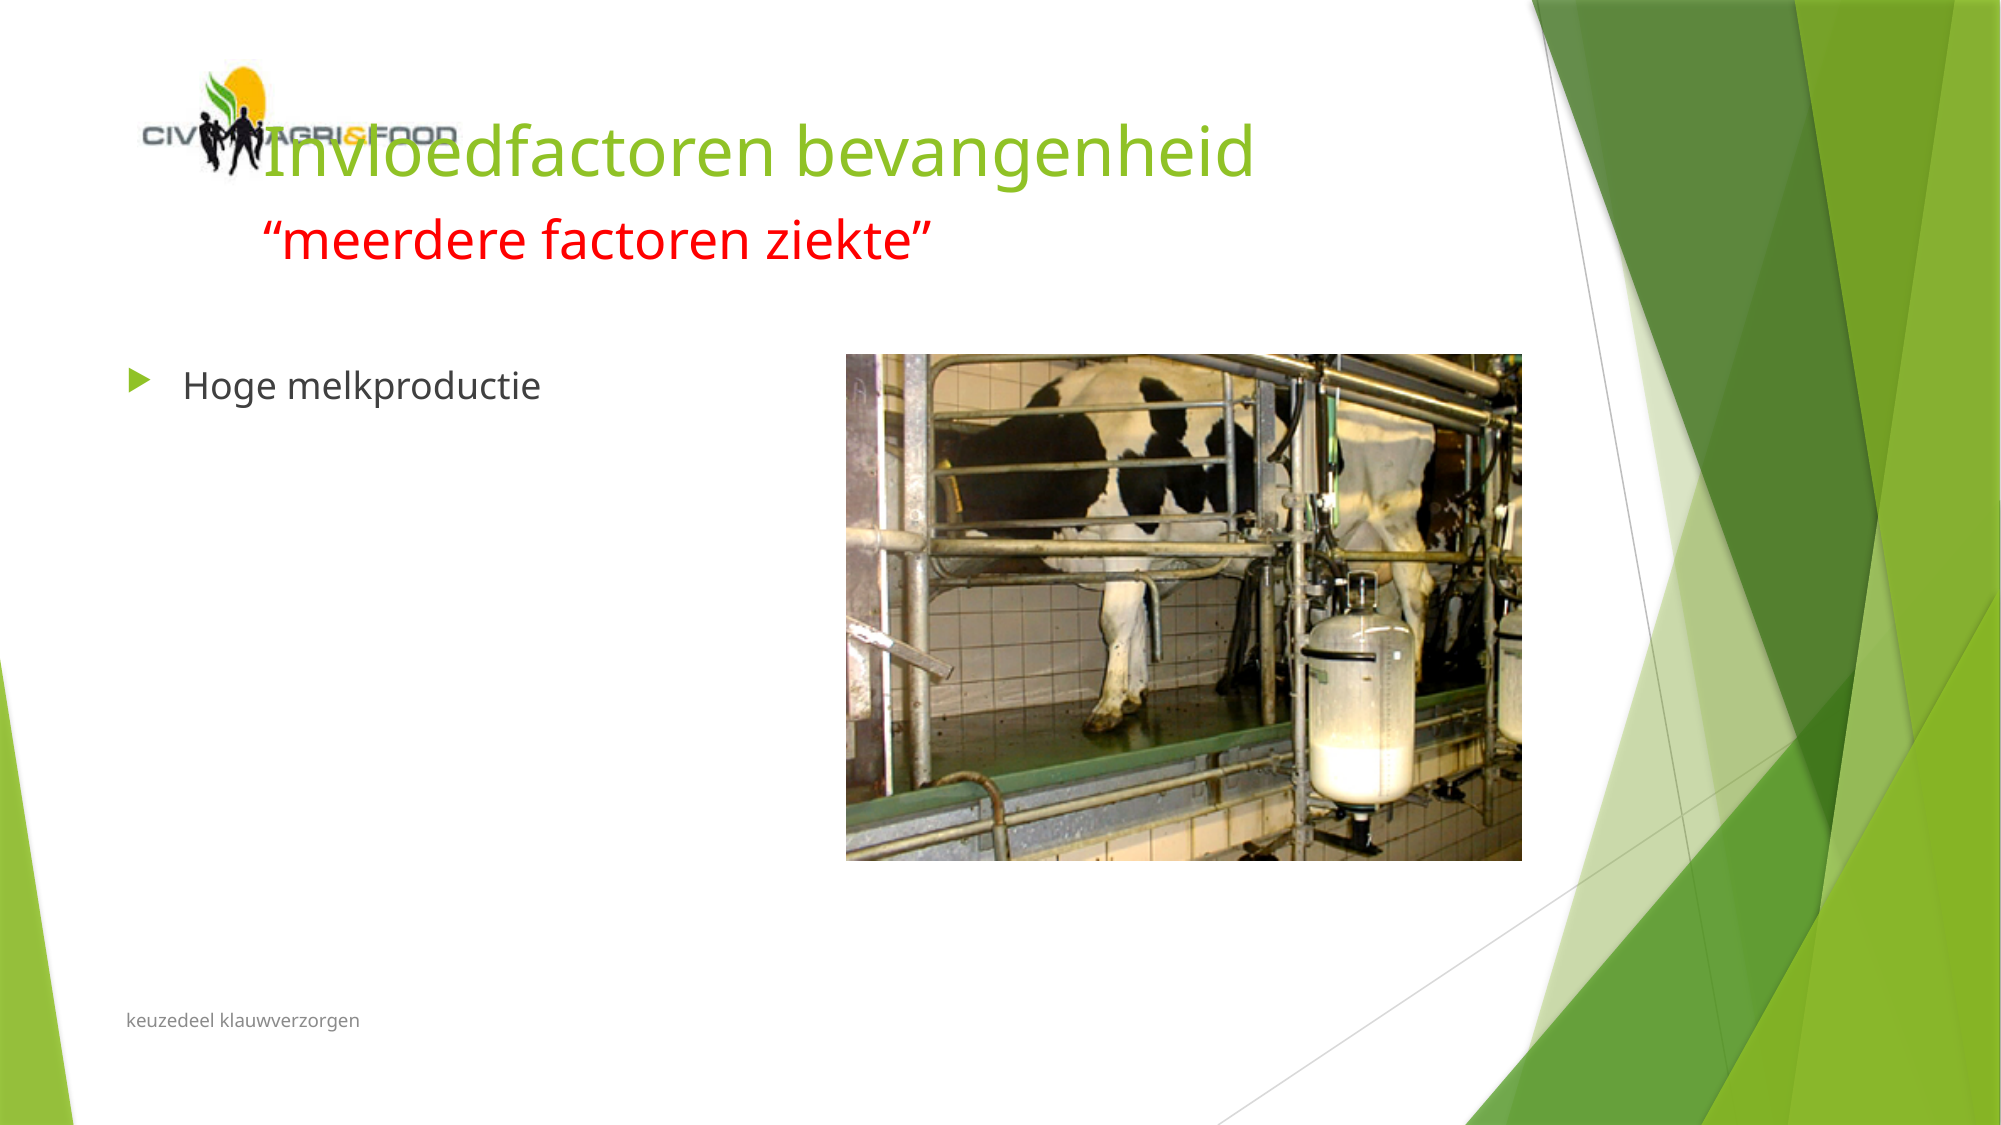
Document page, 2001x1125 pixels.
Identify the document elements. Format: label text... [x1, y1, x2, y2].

title Invloedfactoren bevangenheid “meerdere factoren ziekte” [111, 99, 1522, 317]
footer keuzedeel klauwverzorgen [111, 991, 1145, 1051]
picture [845, 353, 1522, 862]
list Hoge melkproductie [111, 354, 1522, 992]
picture [137, 59, 463, 99]
